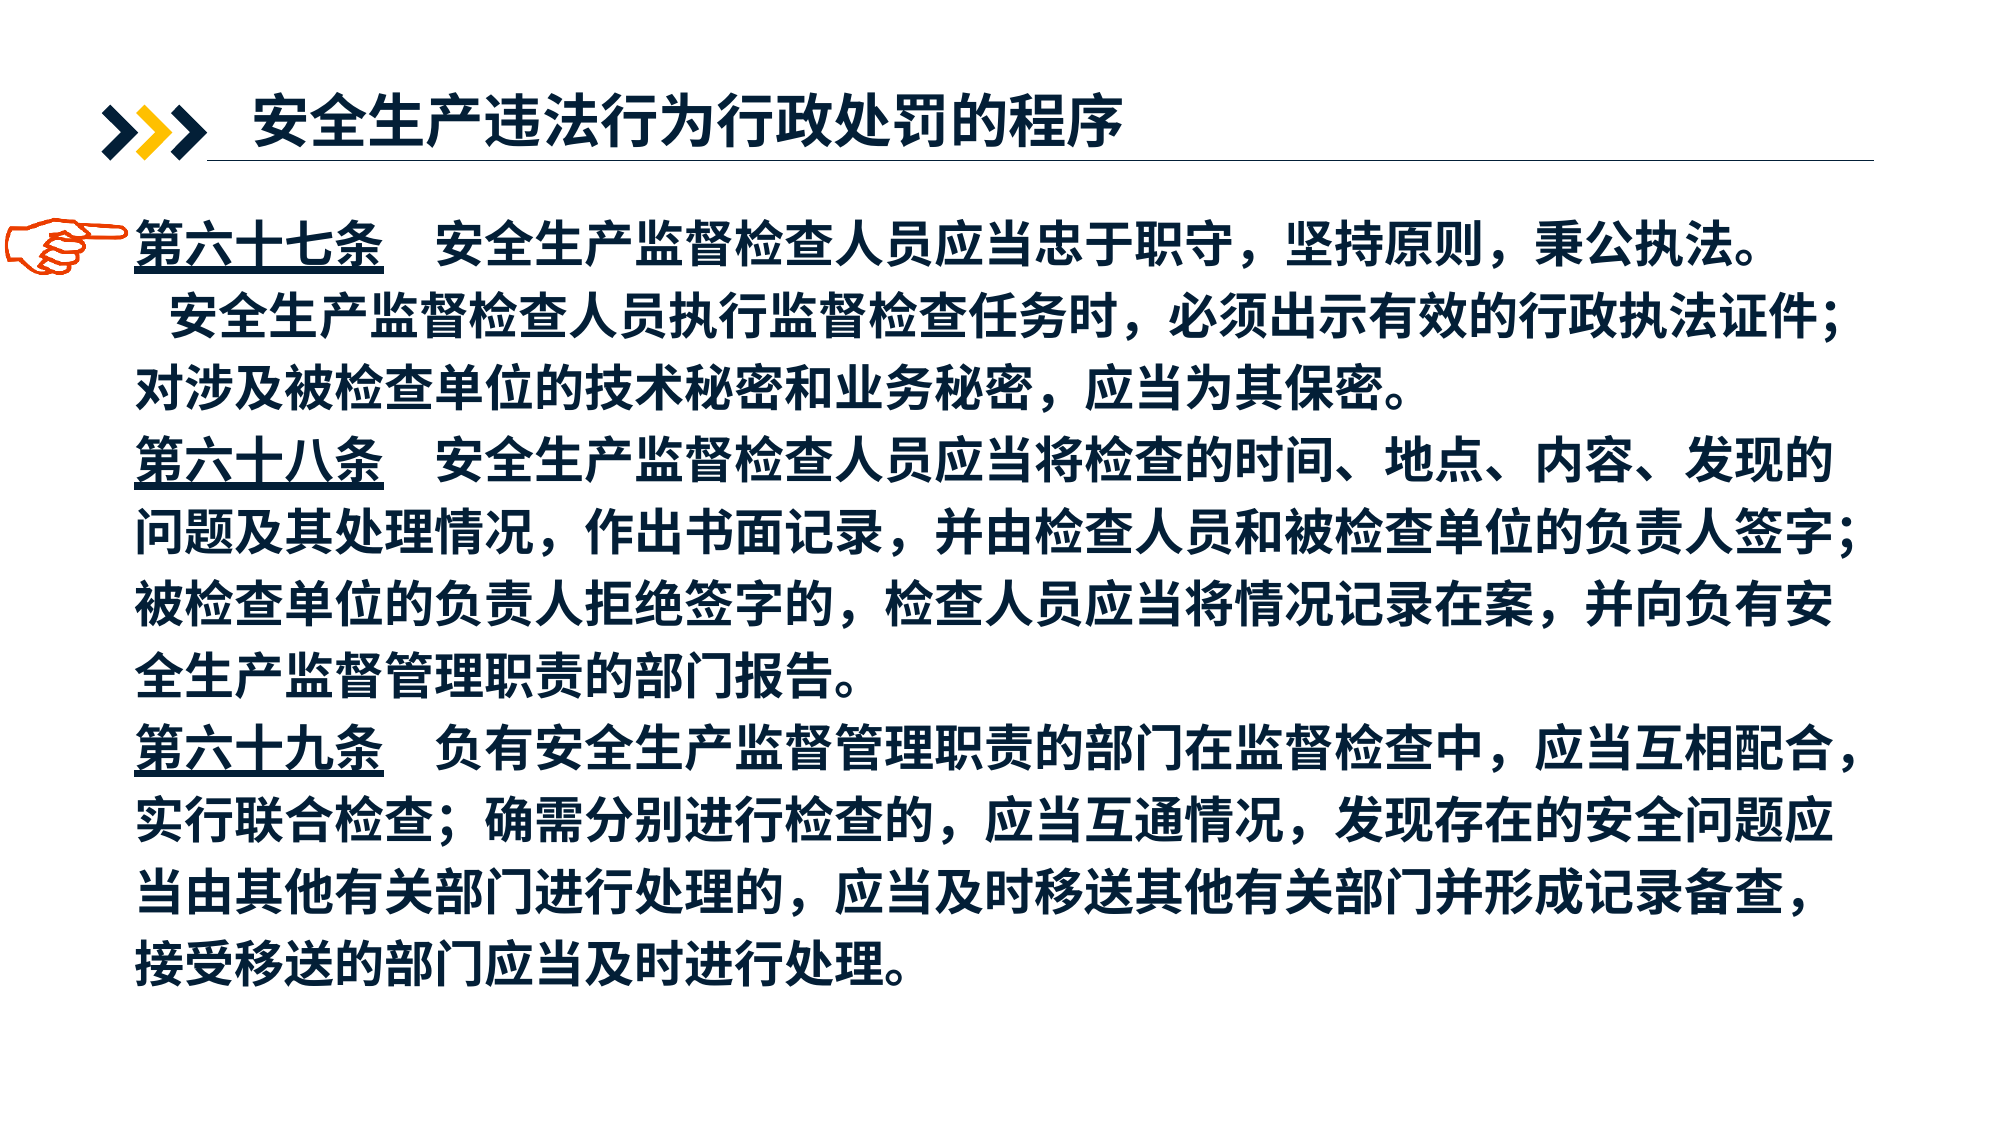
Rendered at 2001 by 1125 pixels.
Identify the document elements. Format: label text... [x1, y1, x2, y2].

text_box 安全生产违法行为行政处罚的程序 [239, 78, 1155, 104]
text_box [101, 104, 1875, 161]
picture [0, 201, 139, 301]
text_box 第六十七条 安全生产监督检查人员应当忠于职守，坚持原则，秉公执法。 安全生产监督检查人员执行监督检查任务时，必须出示有效的行政执法证件；对涉及被检查单位的技术秘密和业务秘密，应当为其保密。 第六十八条 安全生产监督检查人员应当将检查的时间、地点、内容、发现的问题及其处理情况，作出书面记录，并由检查人员和被检查单位的负责人签字；被检查单位的负责人拒绝签字的，检查人员应当将情况记录在案，并向负有安全生产监督管理职责的部门报告。 第六十九条 负有安全生产监督管理职责的部门在监督检查中，应当互相配合，实行联合检查；确需分别进行检查的，应当互通情况，发现存在的安全问题应当由其他有关部门进行处理的，应当及时移送其他有关部门并形成记录备查，接受移送的部门应当及时进行处理。 [119, 193, 1882, 1000]
